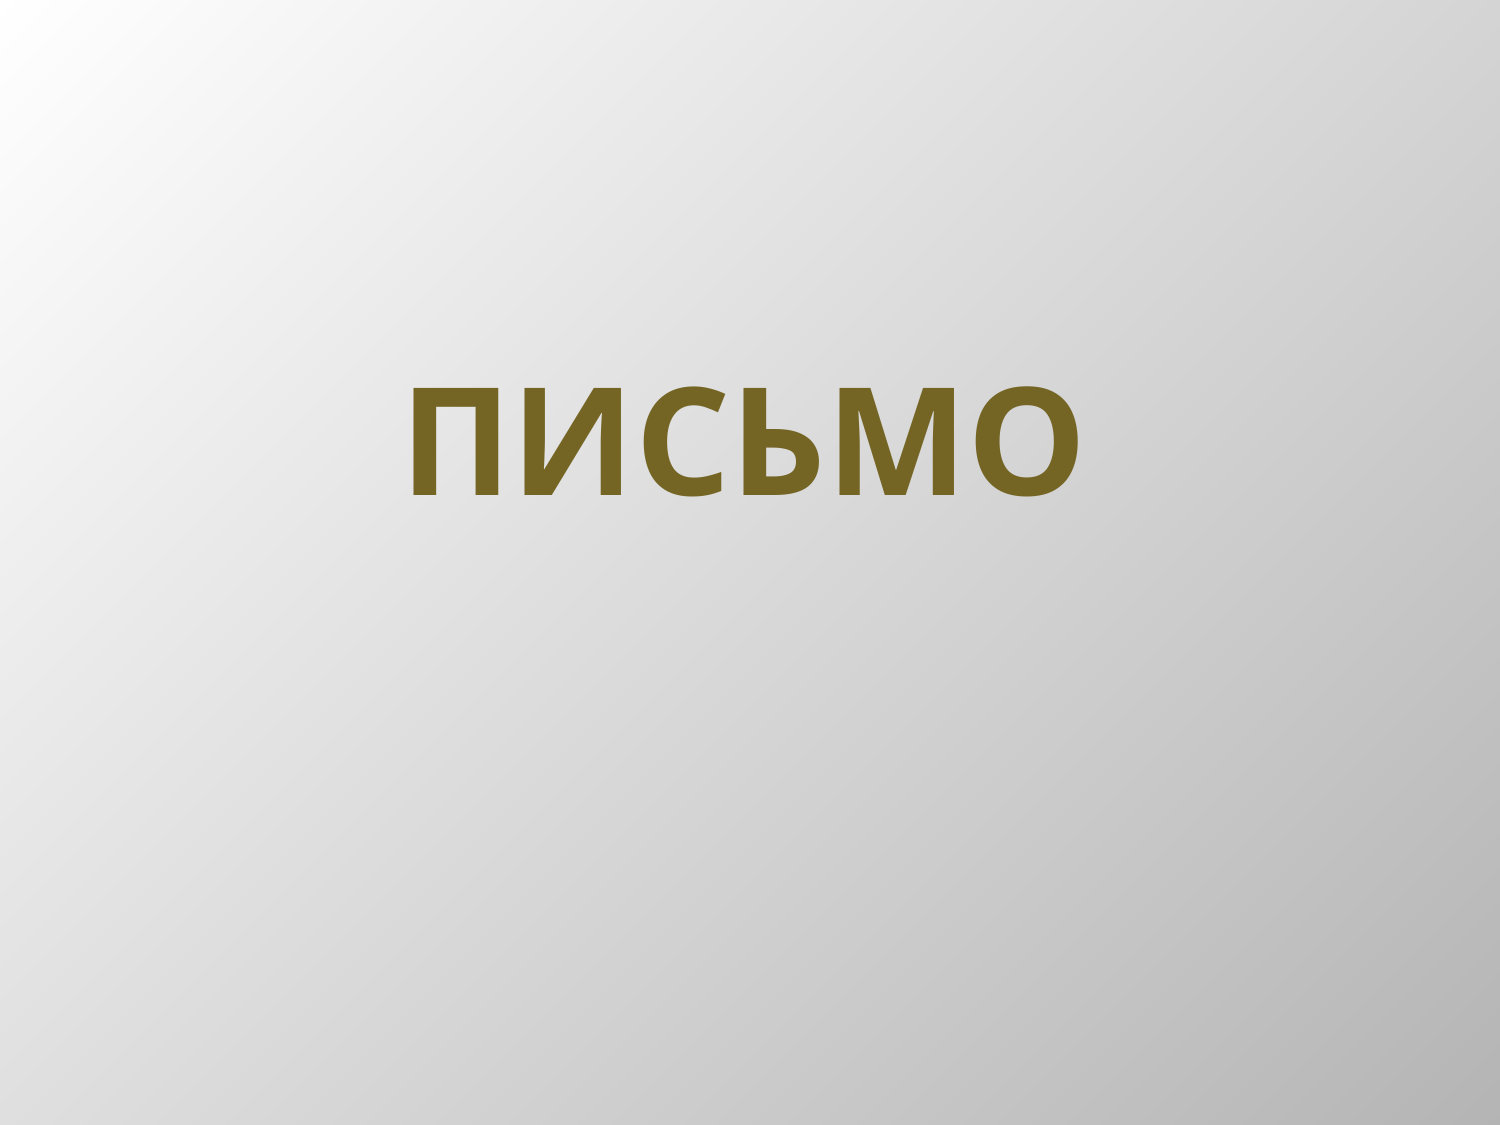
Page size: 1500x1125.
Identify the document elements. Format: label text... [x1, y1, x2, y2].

subtitle [225, 375, 1275, 834]
title Письмо [69, 224, 1420, 525]
